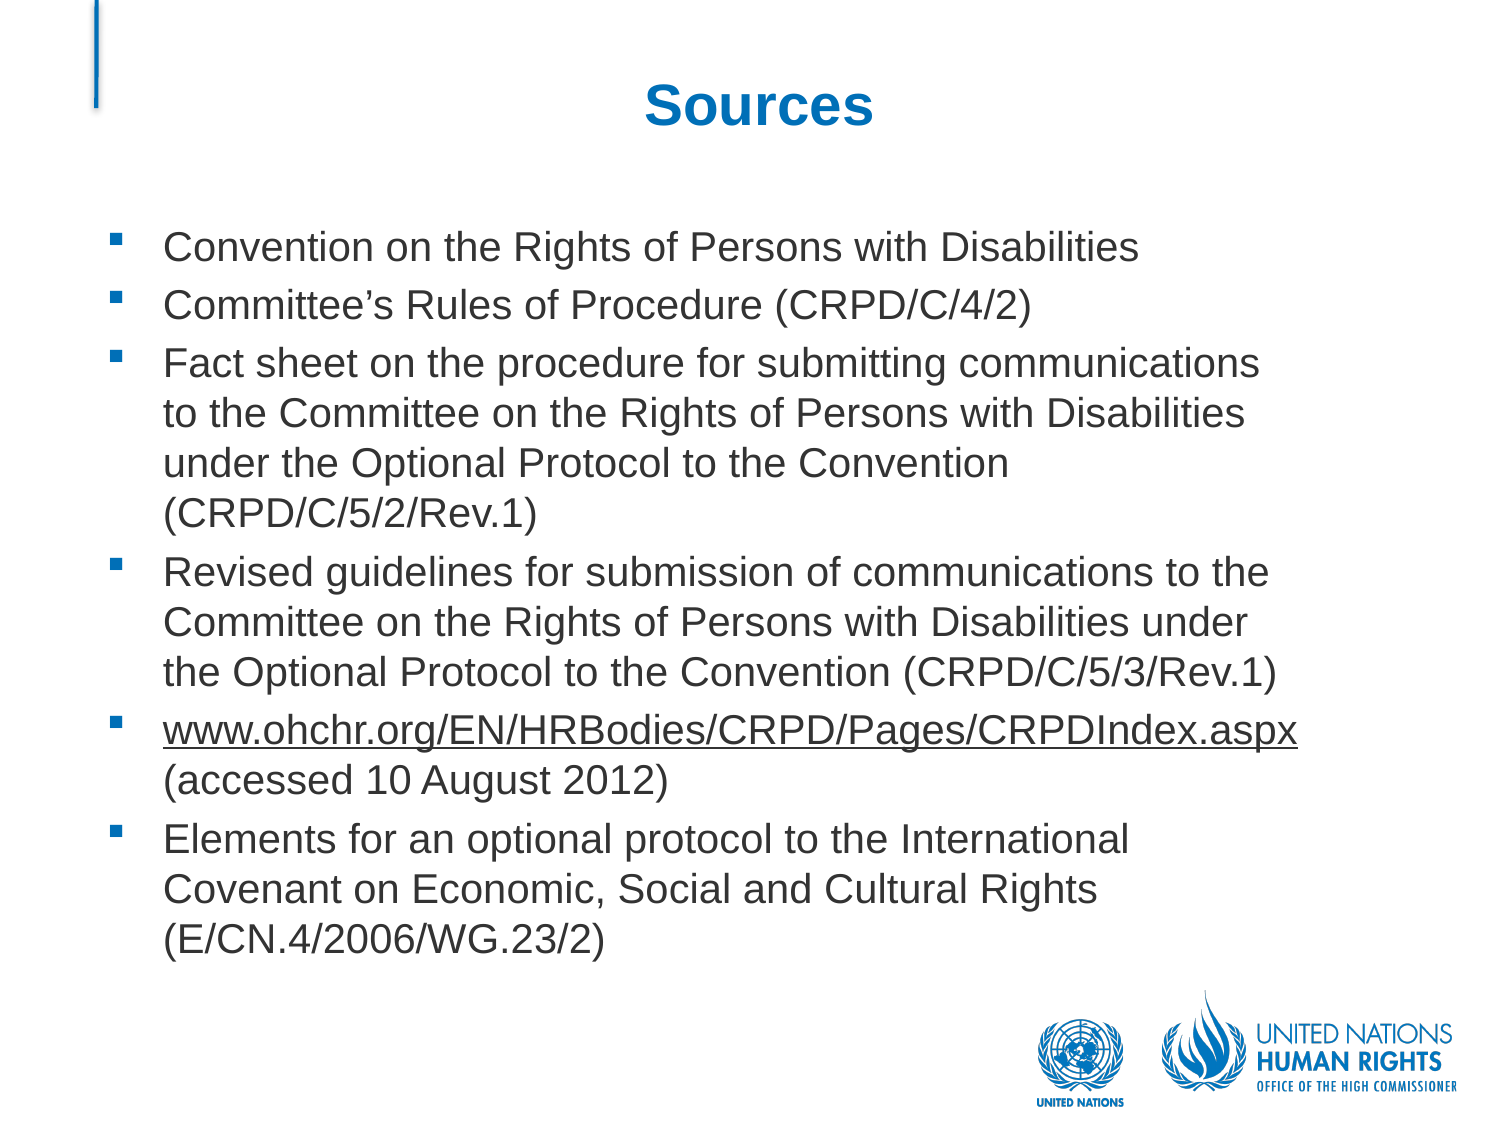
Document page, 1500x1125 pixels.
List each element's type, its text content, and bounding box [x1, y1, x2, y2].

picture [1037, 990, 1457, 1107]
list Convention on the Rights of Persons with Disabilities Committee’s Rules of Procedure (CRPD/C/4/2) Fact sheet on the procedure for submitting communications to the Committee on the Rights of Persons with Disabilities under the Optional Protocol to the Convention (CRPD/C/5/2/Rev.1) Revised guidelines for submission of communications to the Committee on the Rights of Persons with Disabilities under the Optional Protocol to the Convention (CRPD/C/5/3/Rev.1) www.ohchr.org/EN/HRBodies/CRPD/Pages/CRPDIndex.aspx (accessed 10 August 2012) Elements for an optional protocol to the International Covenant on Economic, Social and Cultural Rights (E/CN.4/2006/WG.23/2) [91, 212, 1319, 813]
title Sources [57, 59, 1463, 248]
